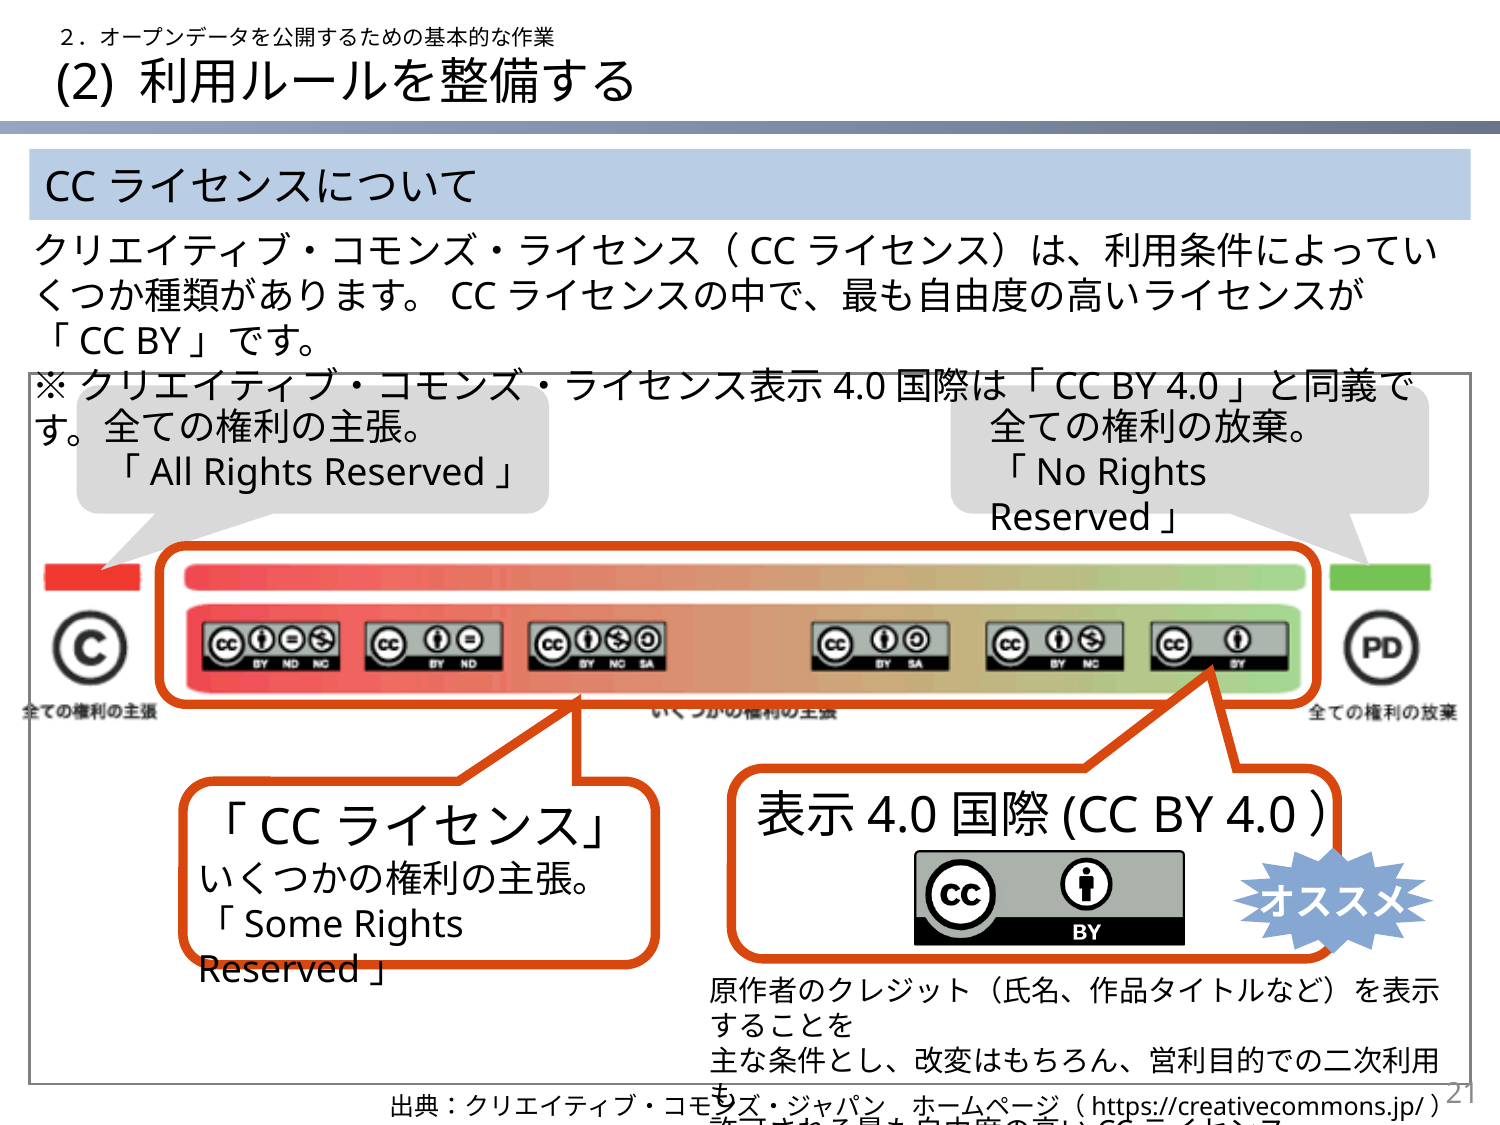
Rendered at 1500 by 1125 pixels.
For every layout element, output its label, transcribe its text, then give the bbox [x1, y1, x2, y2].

title (2) 利用ルールを整備する [41, 58, 1459, 119]
text_box 全ての権利の放棄。 「No Rights Reserved」 [974, 395, 1412, 487]
text_box 出典：クリエイティブ・コモンズ・ジャパン ホームページ（https://creativecommons.jp/） [360, 1082, 1471, 1125]
text_box クリエイティブ・コモンズ・ライセンス（CCライセンス）は、利用条件によっていくつか種類があります。CCライセンスの中で、最も自由度の高いライセンスが「CC BY」です。 ※クリエイティブ・コモンズ・ライセンス表示4.0国際は「CC BY 4.0」と同義です。 [17, 219, 1459, 338]
text_box CCライセンスについて [28, 148, 1472, 221]
text_box [28, 372, 1472, 1085]
text_box 表示4.0国際(CC BY 4.0） [741, 786, 1430, 850]
text_box オススメ [1229, 850, 1438, 956]
text_box 全ての権利の主張。 「All Rights Reserved」 [88, 395, 632, 487]
slide_number 20 [1466, 1070, 1495, 1118]
text_box [75, 384, 547, 487]
text_box [949, 384, 1431, 487]
picture [19, 487, 1471, 786]
text_box 原作者のクレジット（氏名、作品タイトルなど）を表示することを 主な条件とし、改変はもちろん、営利目的での二次利用も 許可される最も自由度の高いCCライセンス。 [695, 964, 1466, 1082]
picture [911, 845, 1189, 950]
text_box ２．オープンデータを公開するための基本的な作業 [41, 19, 1471, 58]
text_box 「CCライセンス」 いくつかの権利の主張。 「Some Rights Reserved」 [183, 787, 680, 998]
text_box [730, 786, 1328, 960]
